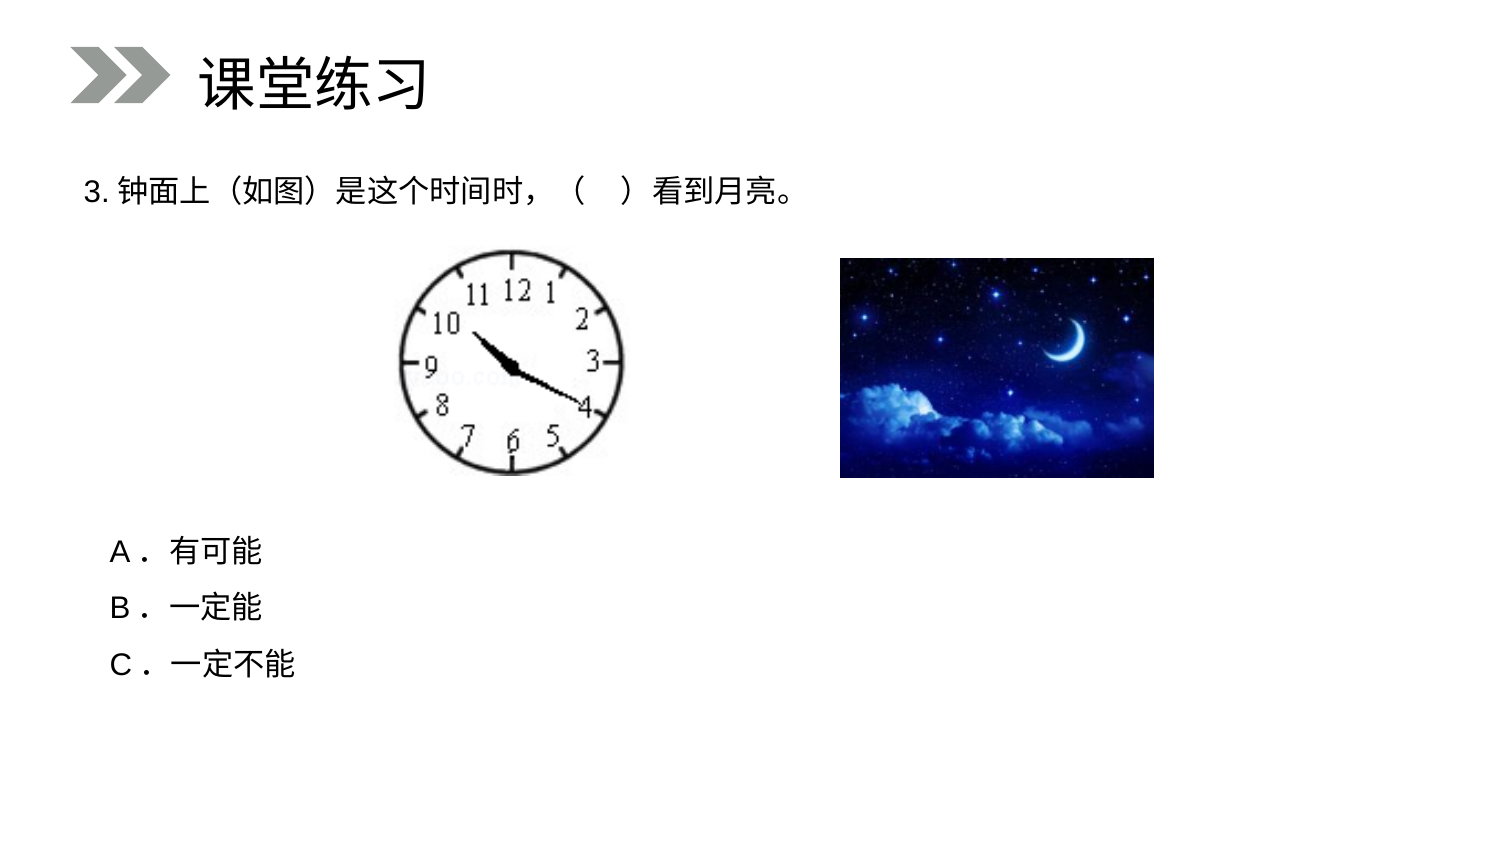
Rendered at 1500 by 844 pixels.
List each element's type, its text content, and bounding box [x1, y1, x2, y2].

text_box 课堂练习 [186, 49, 816, 102]
text_box A．有可能 B．一定能 C．一定不能 [98, 507, 661, 687]
picture [840, 258, 1154, 478]
picture [391, 244, 630, 476]
text_box 3.钟面上（如图）是这个时间时，（ ）看到月亮。 [72, 147, 949, 215]
